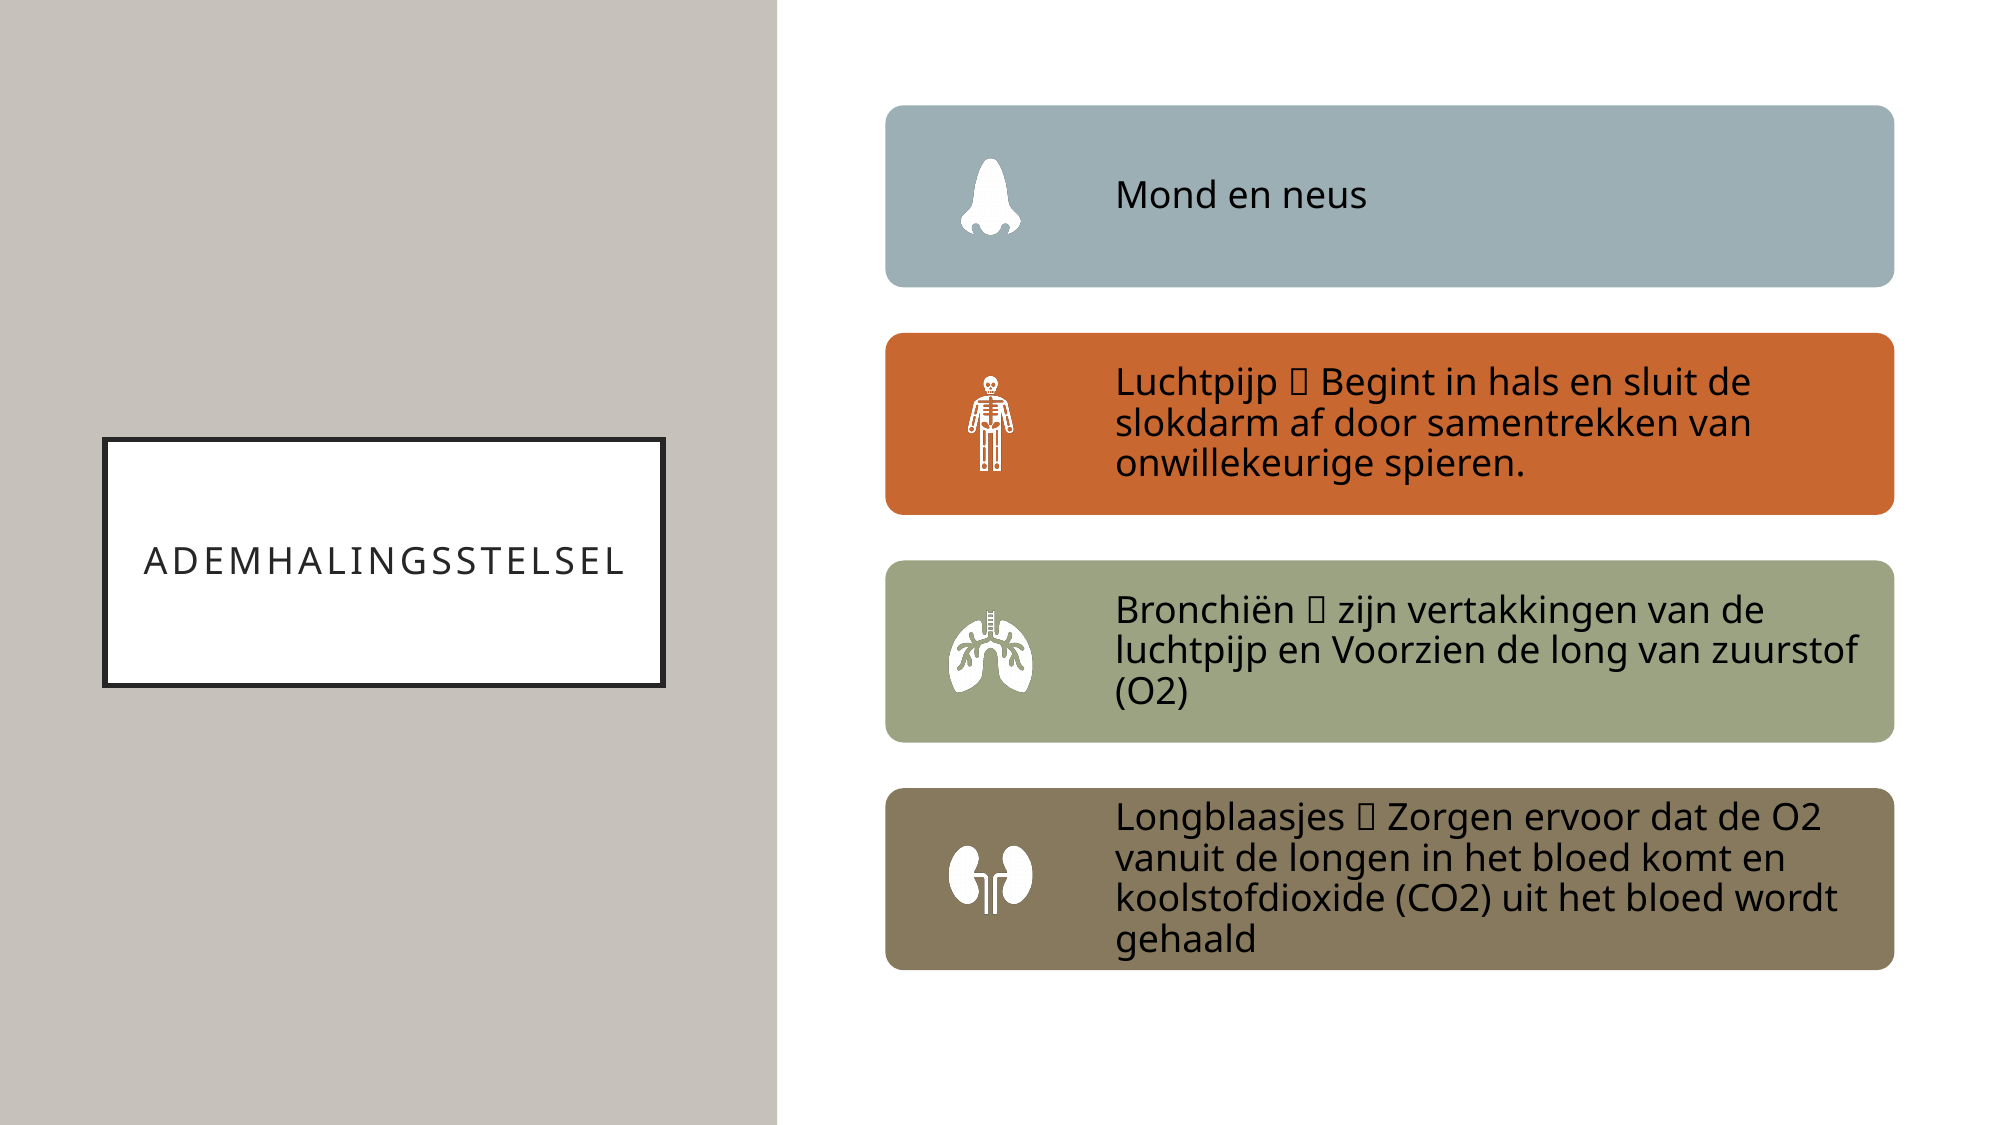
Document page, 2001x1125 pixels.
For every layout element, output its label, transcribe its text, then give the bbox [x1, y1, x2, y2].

text_box [779, 0, 2000, 1125]
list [885, 104, 1895, 971]
text_box [0, 0, 778, 1125]
title Ademhalingsstelsel [102, 437, 666, 688]
